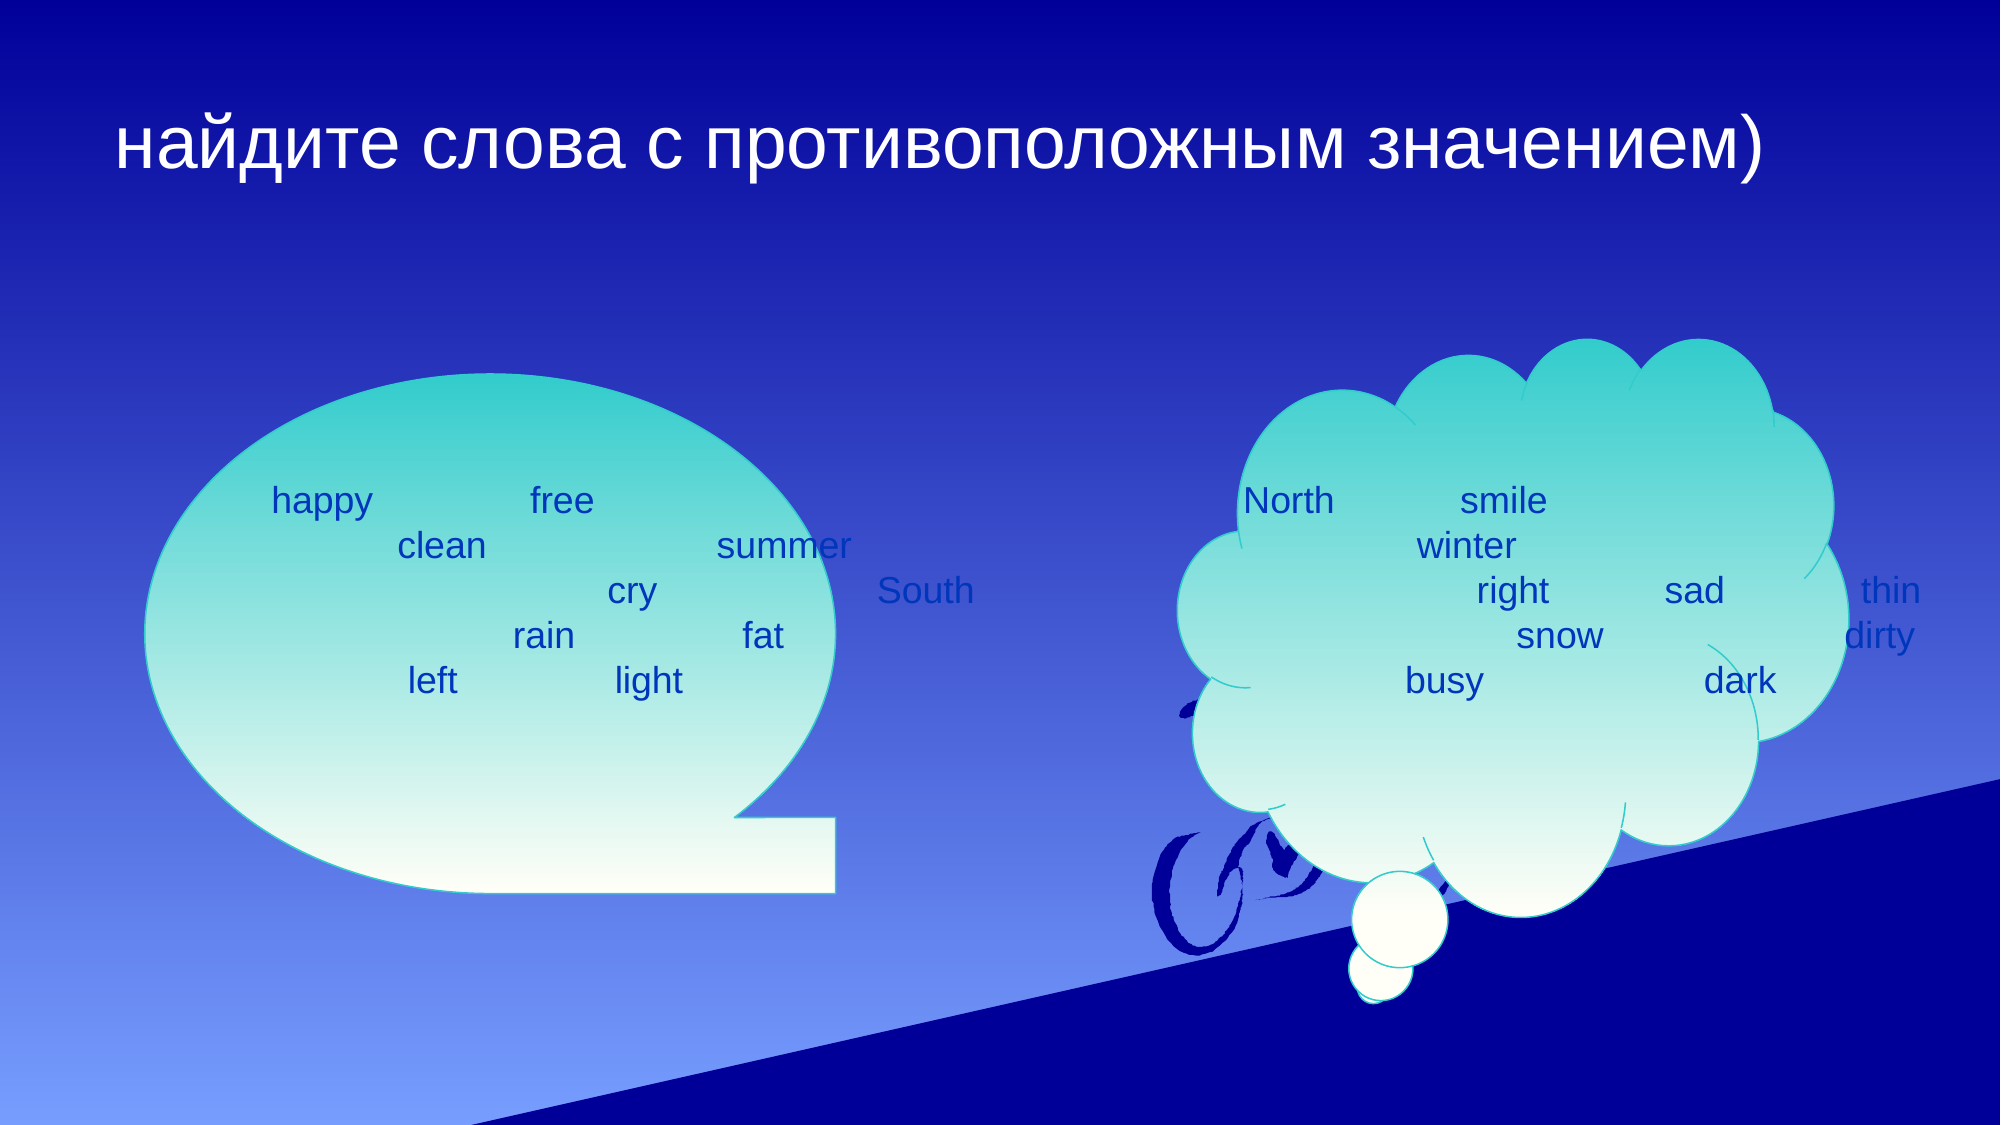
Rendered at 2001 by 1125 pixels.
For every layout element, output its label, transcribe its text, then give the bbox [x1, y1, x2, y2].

text_box happy free North smile clean summer winter cry South right sad thin rain fat snow dirty left light busy dark [144, 373, 836, 894]
text_box [1177, 339, 1849, 1004]
title найдите слова с противоположным значением) [99, 44, 1901, 233]
